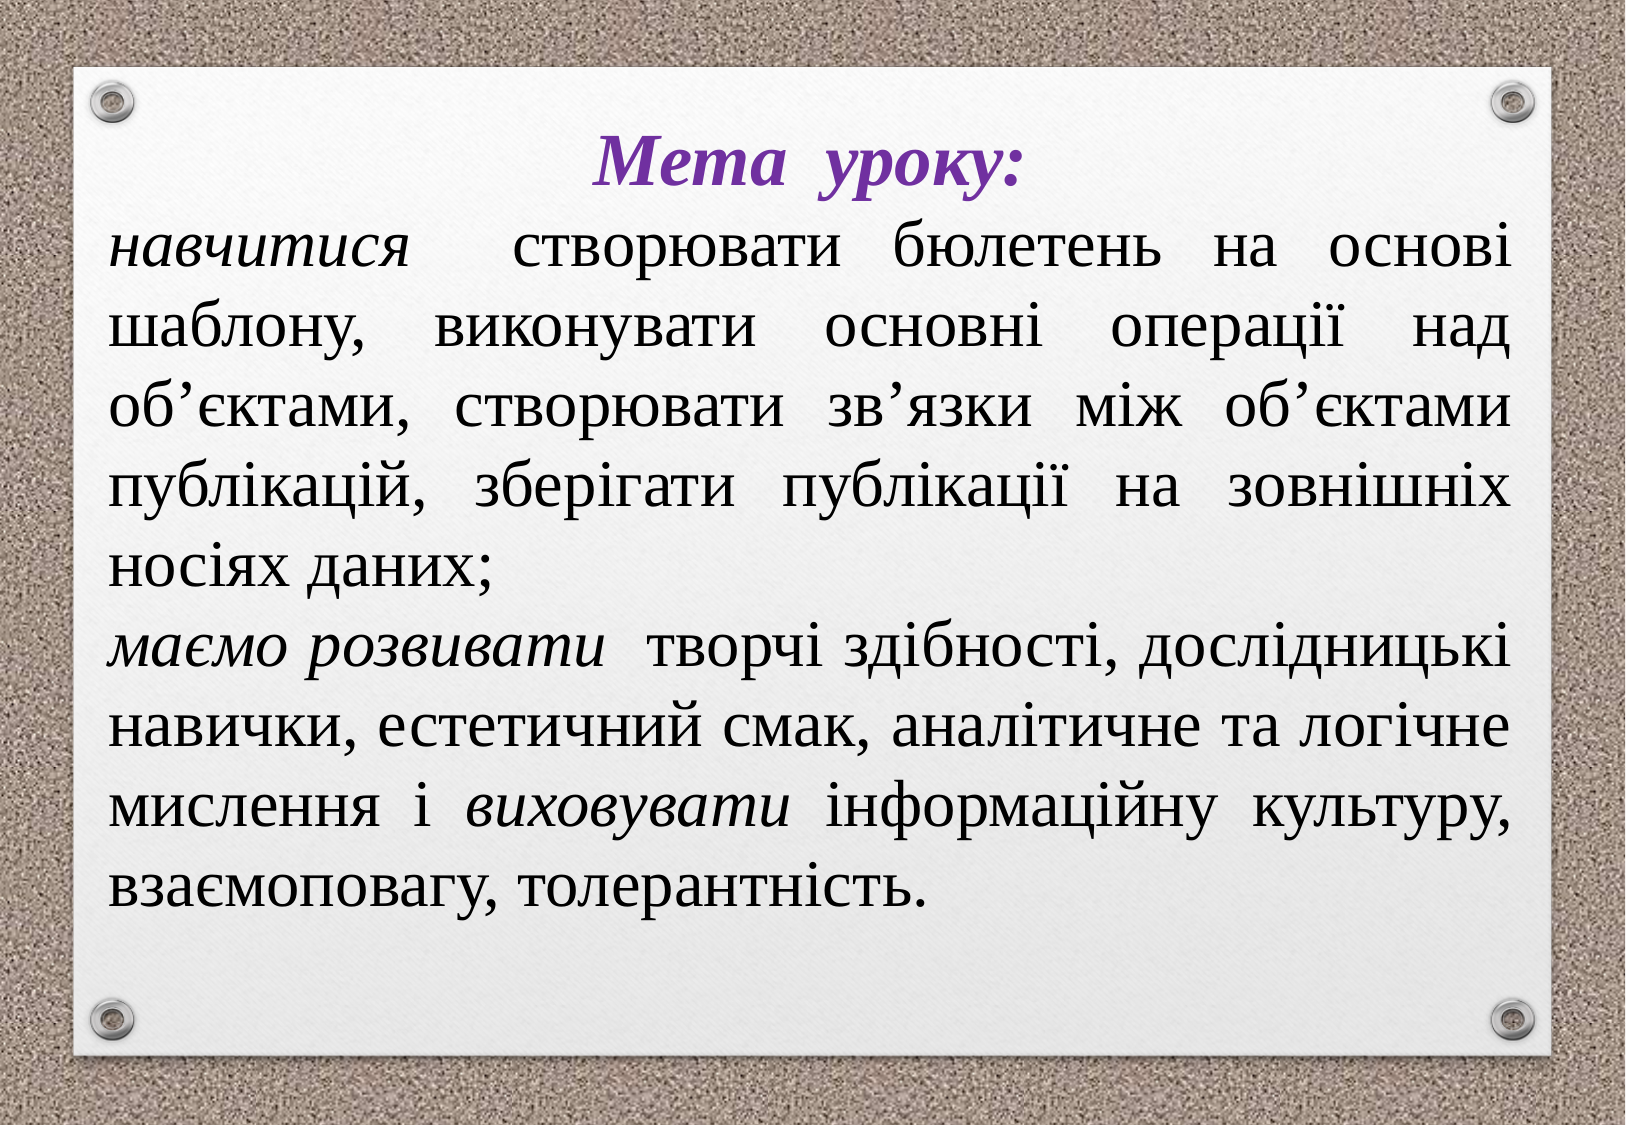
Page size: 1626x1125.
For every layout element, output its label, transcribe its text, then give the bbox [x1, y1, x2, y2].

picture [0, 0, 1626, 1125]
text_box Мета уроку: навчитися створювати бюлетень на основі шаблону, виконувати основні операції над об’єктами, створювати зв’язки між об’єктами публікацій, зберігати публікації на зовнішніх носіях даних; маємо розвивати творчі здібності, дослідницькі навички, естетичний смак, аналітичне та логічне мислення і виховувати інформаційну культуру, взаємоповагу, толерантність. [93, 102, 1529, 928]
